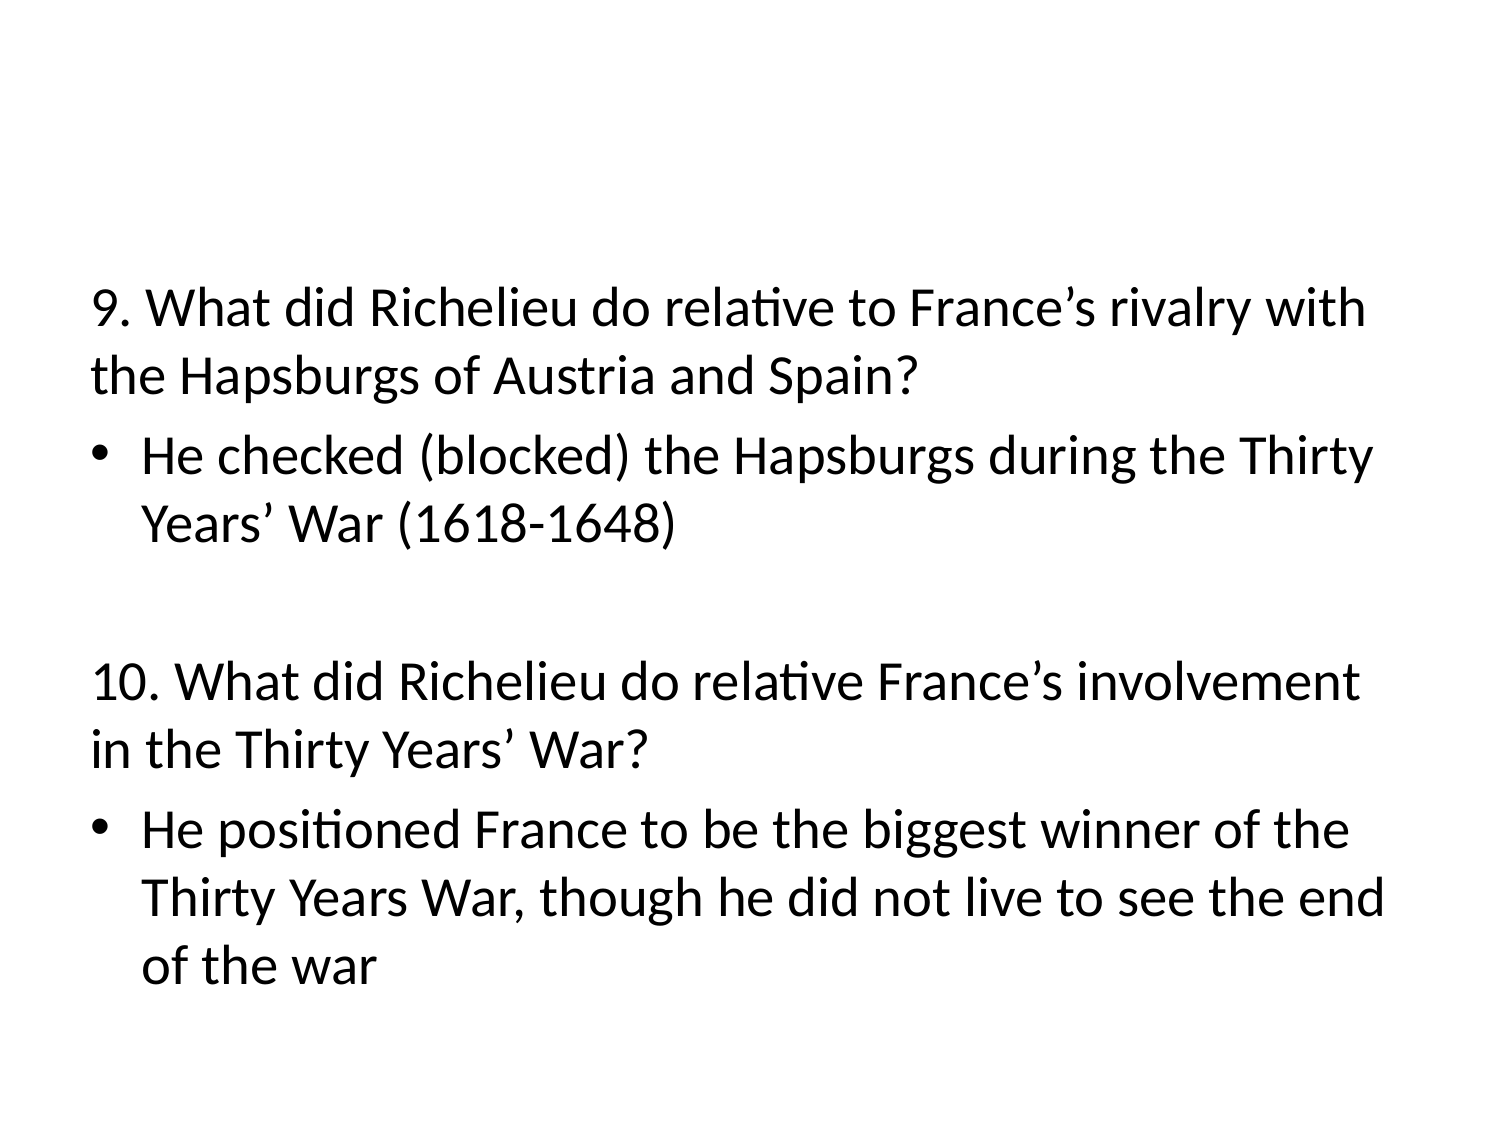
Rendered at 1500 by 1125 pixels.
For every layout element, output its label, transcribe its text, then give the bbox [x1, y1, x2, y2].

list 9. What did Richelieu do relative to France’s rivalry with the Hapsburgs of Austria and Spain? He checked (blocked) the Hapsburgs during the Thirty Years’ War (1618-1648) 10. What did Richelieu do relative France’s involvement in the Thirty Years’ War? He positioned France to be the biggest winner of the Thirty Years War, though he did not live to see the end of the war [75, 262, 1425, 1005]
